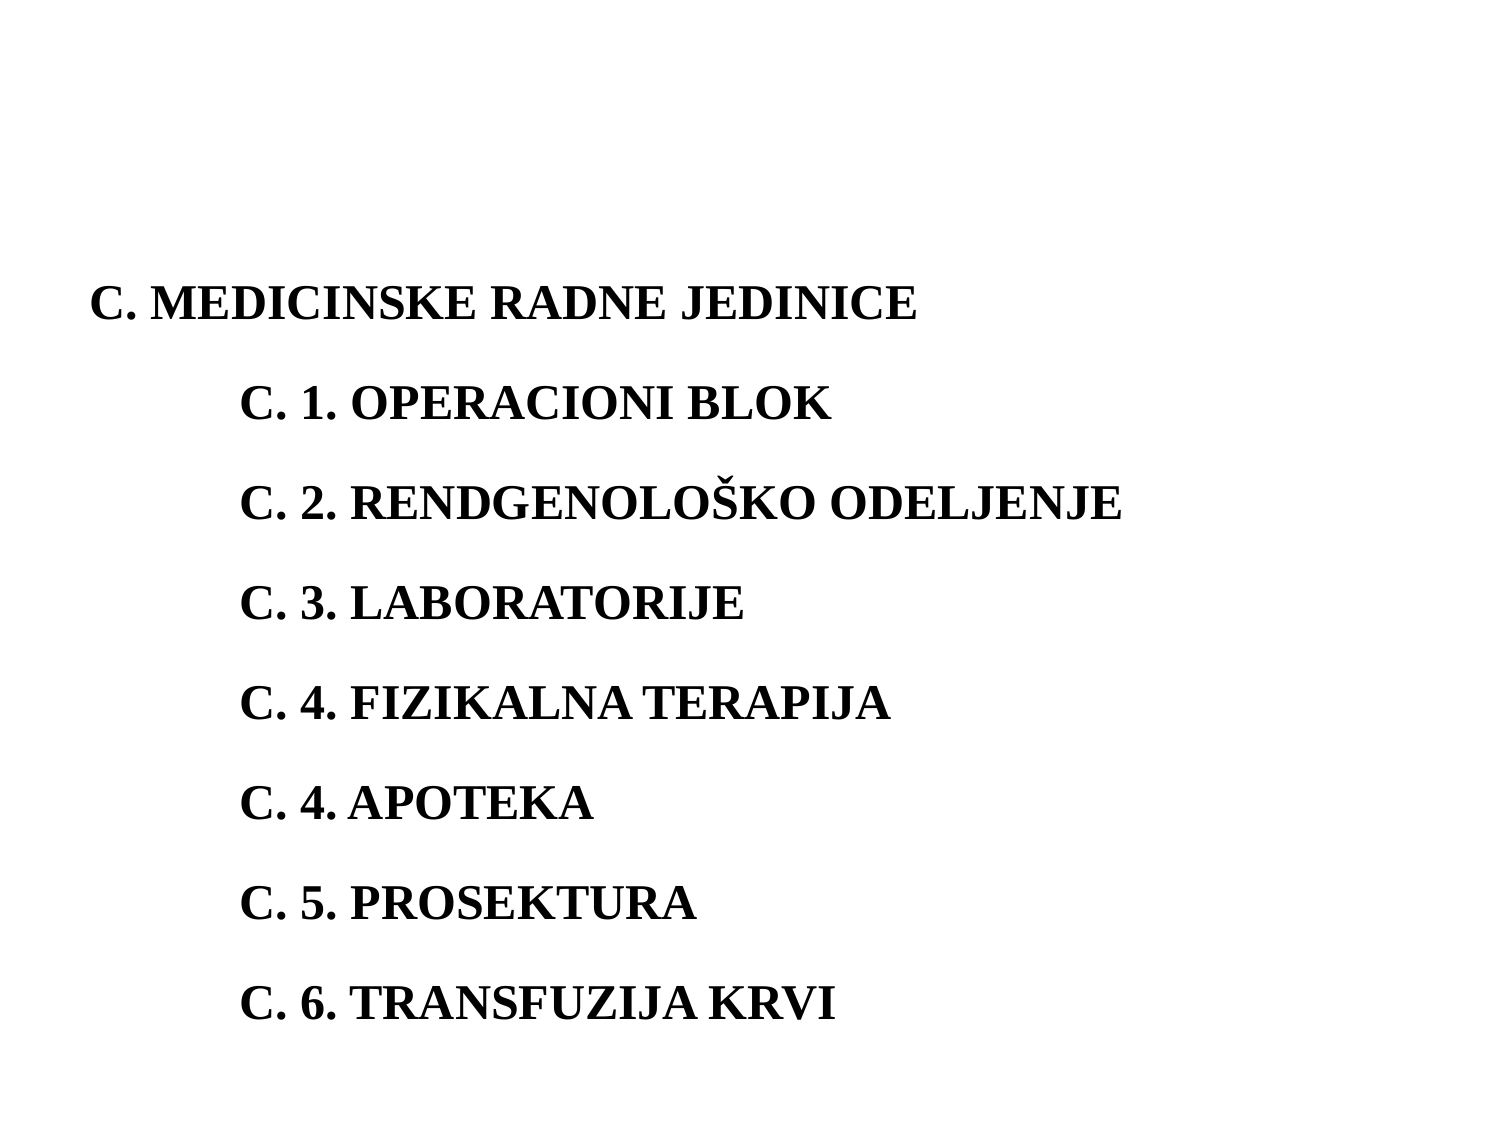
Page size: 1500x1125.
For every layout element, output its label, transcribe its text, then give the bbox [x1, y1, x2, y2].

text_box C. MEDICINSKE RADNE JEDINICE C. 1. OPERACIONI BLOK C. 2. RENDGENOLOŠKO ODELJENJE C. 3. LABORATORIJE C. 4. FIZIKALNA TERAPIJA C. 4. APOTEKA C. 5. PROSEKTURA C. 6. TRANSFUZIJA KRVI [75, 262, 1375, 1037]
